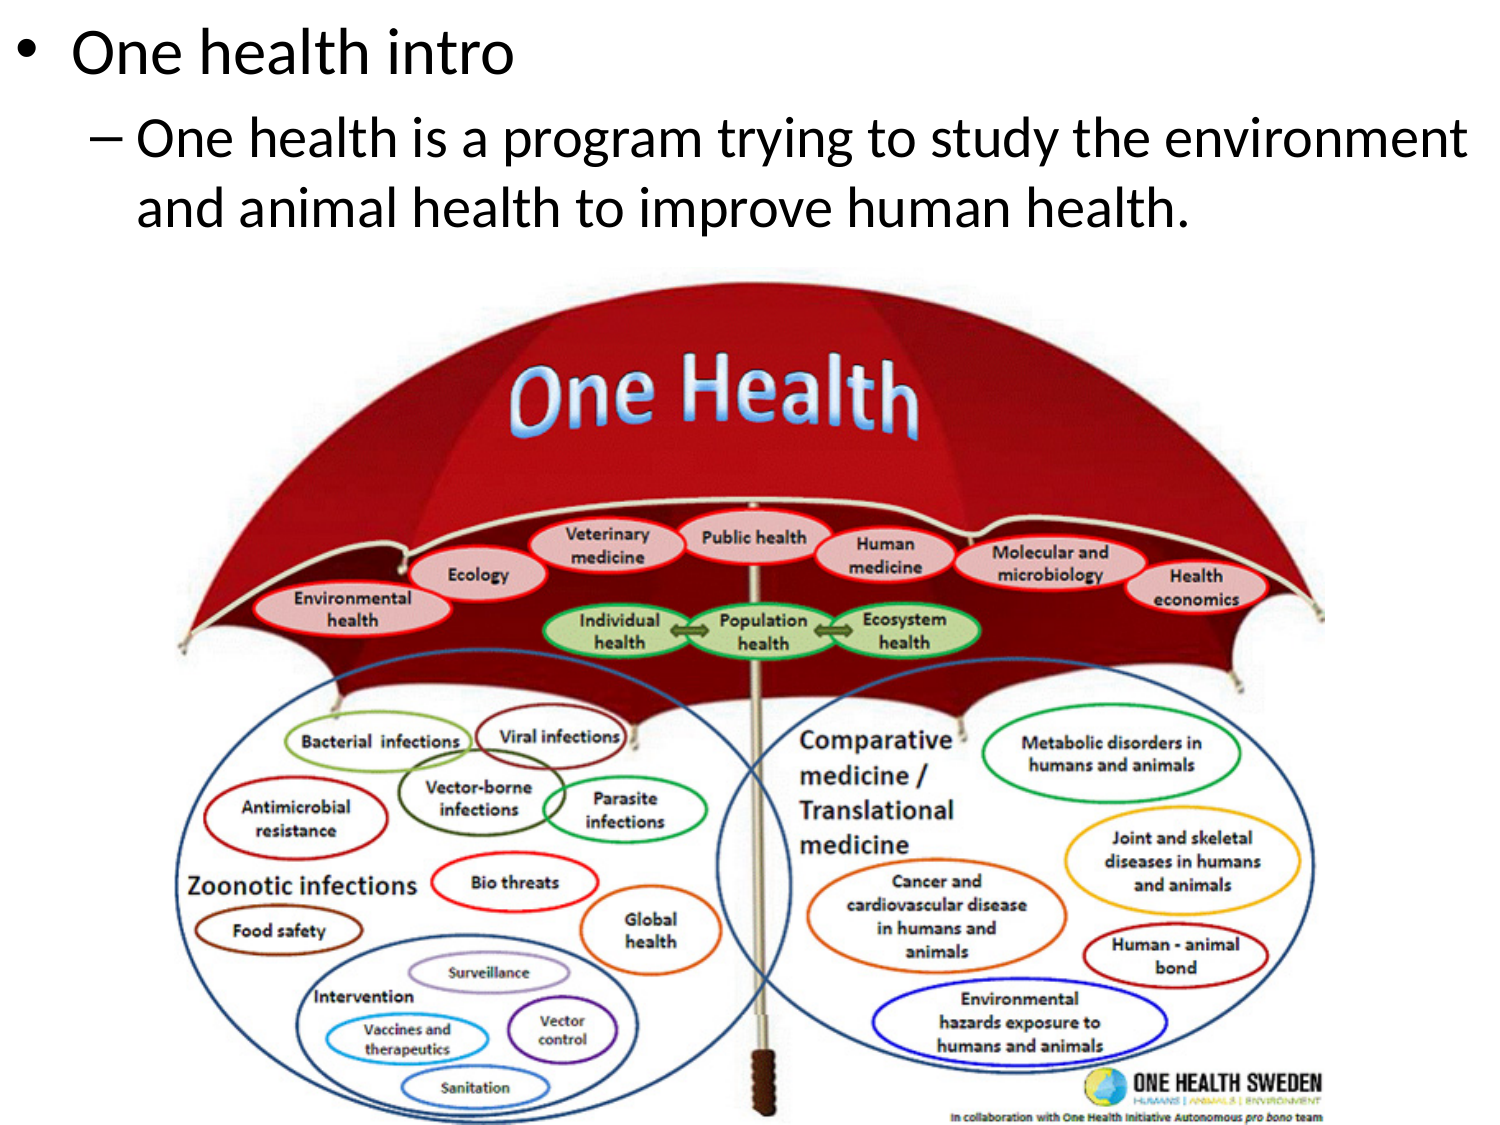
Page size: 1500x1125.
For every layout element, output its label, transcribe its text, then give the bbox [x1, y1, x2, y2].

list One health intro One health is a program trying to study the environment and animal health to improve human health. [0, 0, 1500, 743]
picture [174, 267, 1326, 1125]
